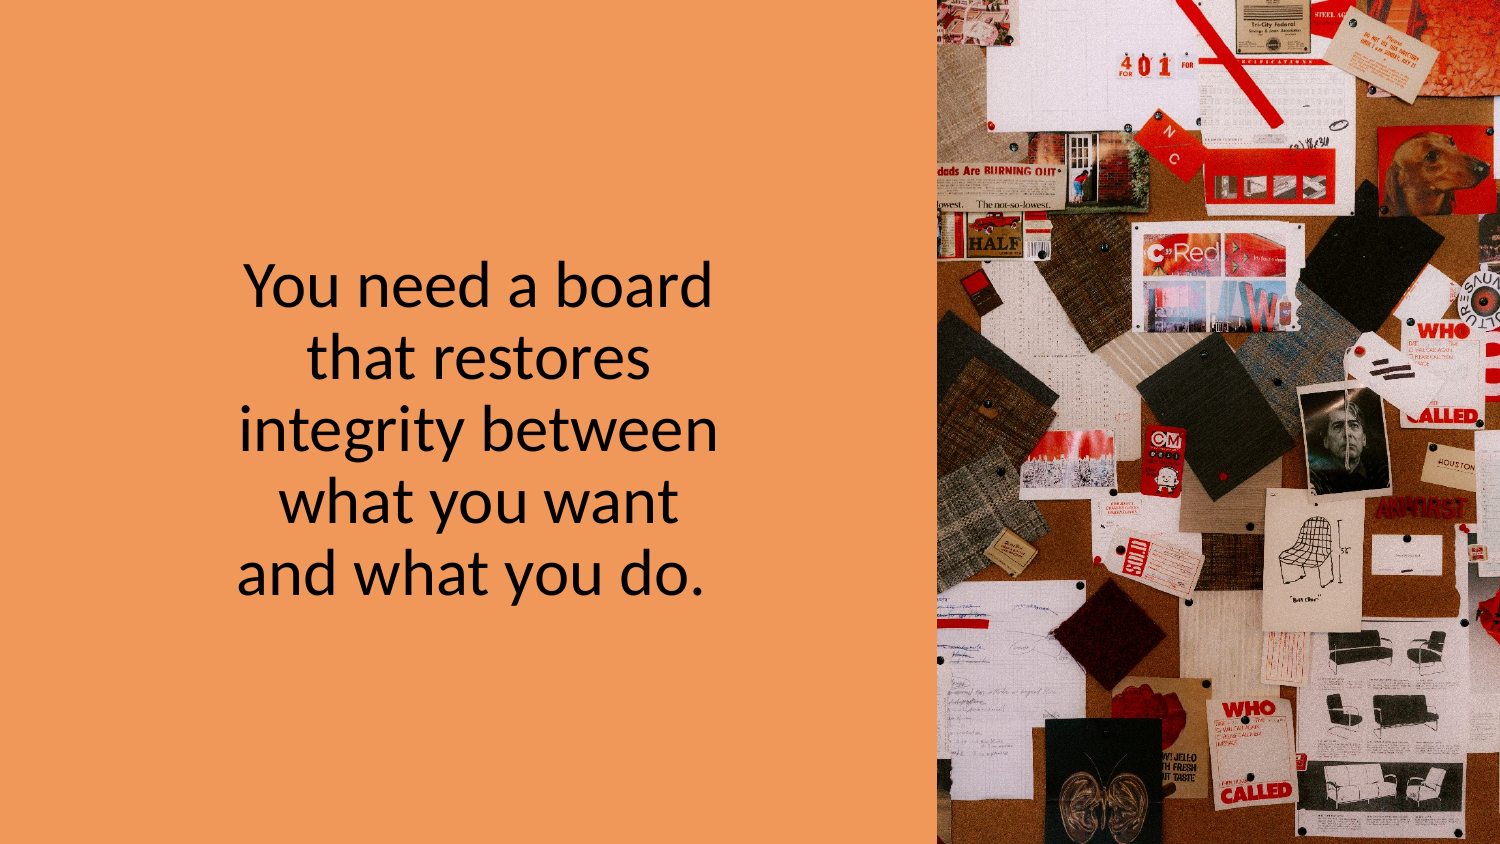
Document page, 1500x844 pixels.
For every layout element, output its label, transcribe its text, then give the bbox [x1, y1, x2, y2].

list You need a board that restores integrity between what you want and what you do. [215, 242, 743, 384]
picture [937, 0, 1500, 844]
